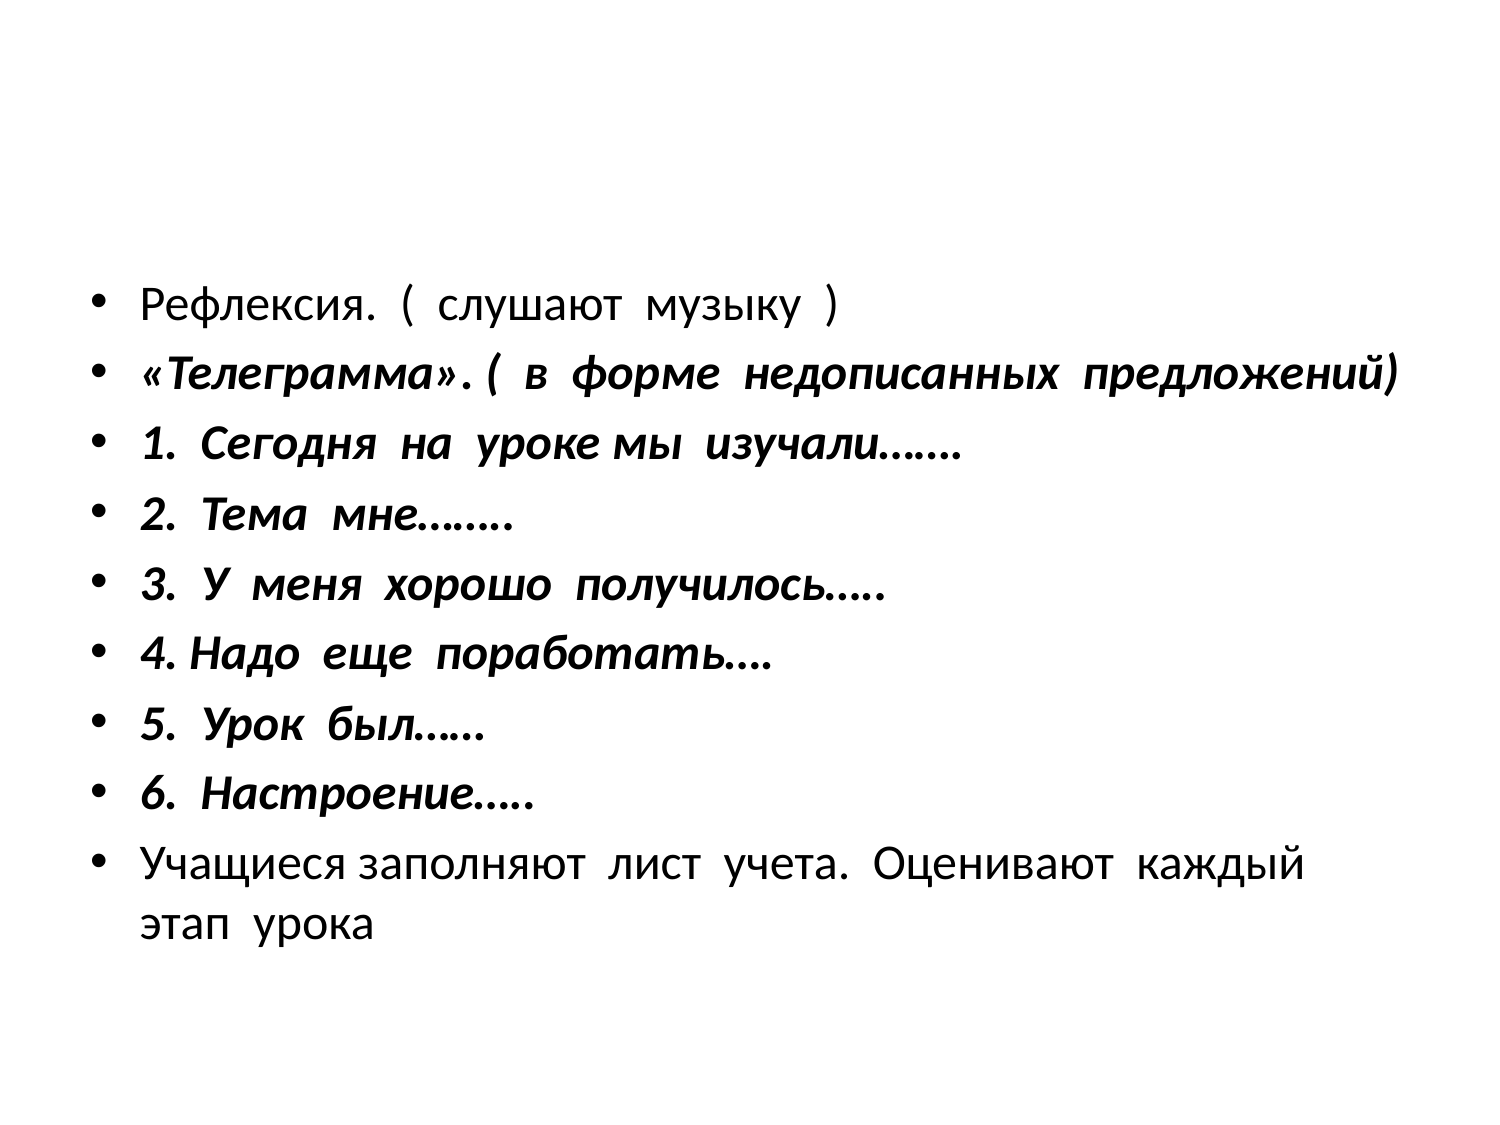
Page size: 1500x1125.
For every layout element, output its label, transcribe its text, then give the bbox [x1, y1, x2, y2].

list Рефлексия. ( слушают музыку ) «Телеграмма». ( в форме недописанных предложений) 1. Сегодня на уроке мы изучали……. 2. Тема мне…….. 3. У меня хорошо получилось….. 4. Надо еще поработать…. 5. Урок был…… 6. Настроение….. Учащиеся заполняют лист учета. Оценивают каждый этап урока [75, 262, 1425, 1005]
